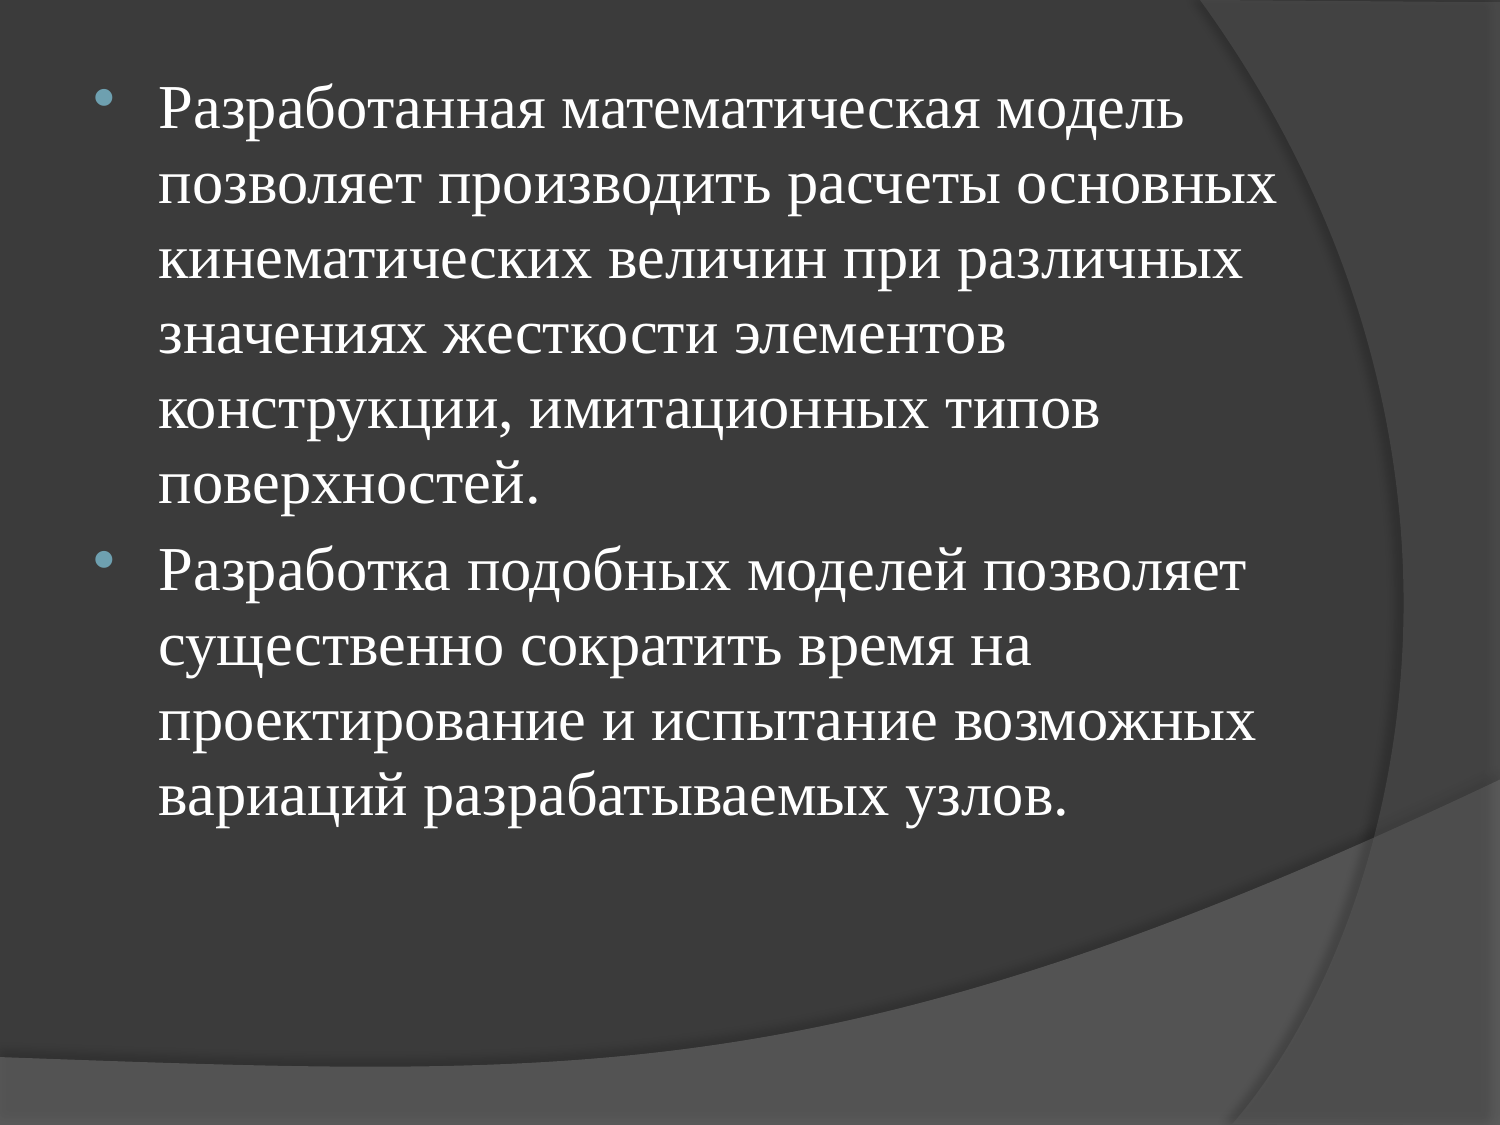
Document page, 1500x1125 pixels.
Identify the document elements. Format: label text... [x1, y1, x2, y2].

list Разработанная математическая модель позволяет производить расчеты основных кинематических величин при различных значениях жесткости элементов конструкции, имитационных типов поверхностей. Разработка подобных моделей позволяет существенно сократить время на проектирование и испытание возможных вариаций разрабатываемых узлов. [75, 58, 1300, 1005]
